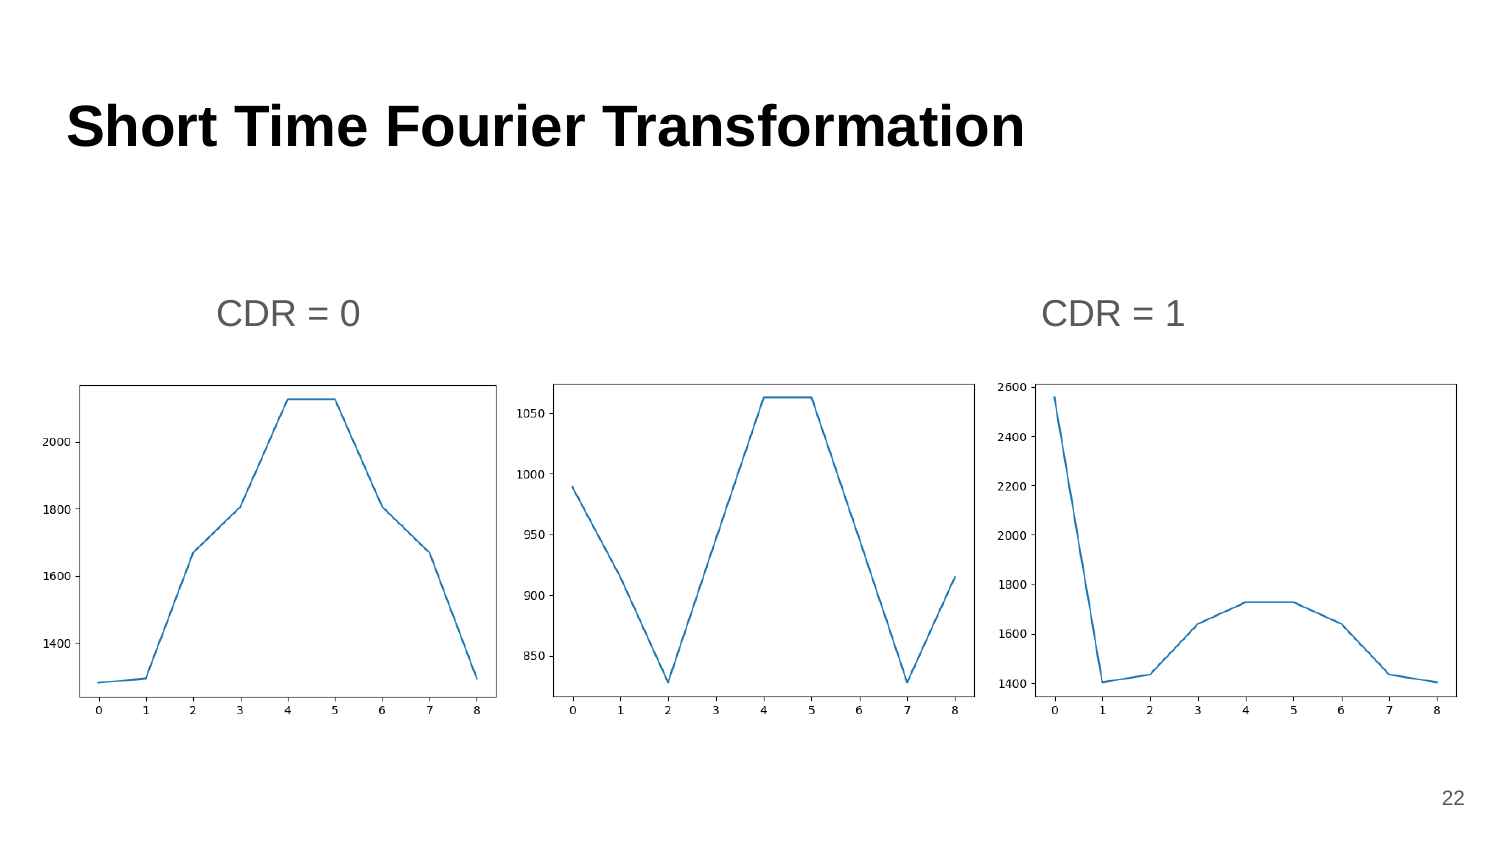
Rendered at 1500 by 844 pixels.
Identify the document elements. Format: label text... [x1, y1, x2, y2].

picture [990, 334, 1464, 741]
slide_number ‹#› [1389, 764, 1480, 830]
picture [35, 334, 982, 742]
list CDR = 0 CDR = 1 CDR = 2 [51, 189, 1449, 348]
title Short Time Fourier Transformation [51, 72, 1449, 167]
